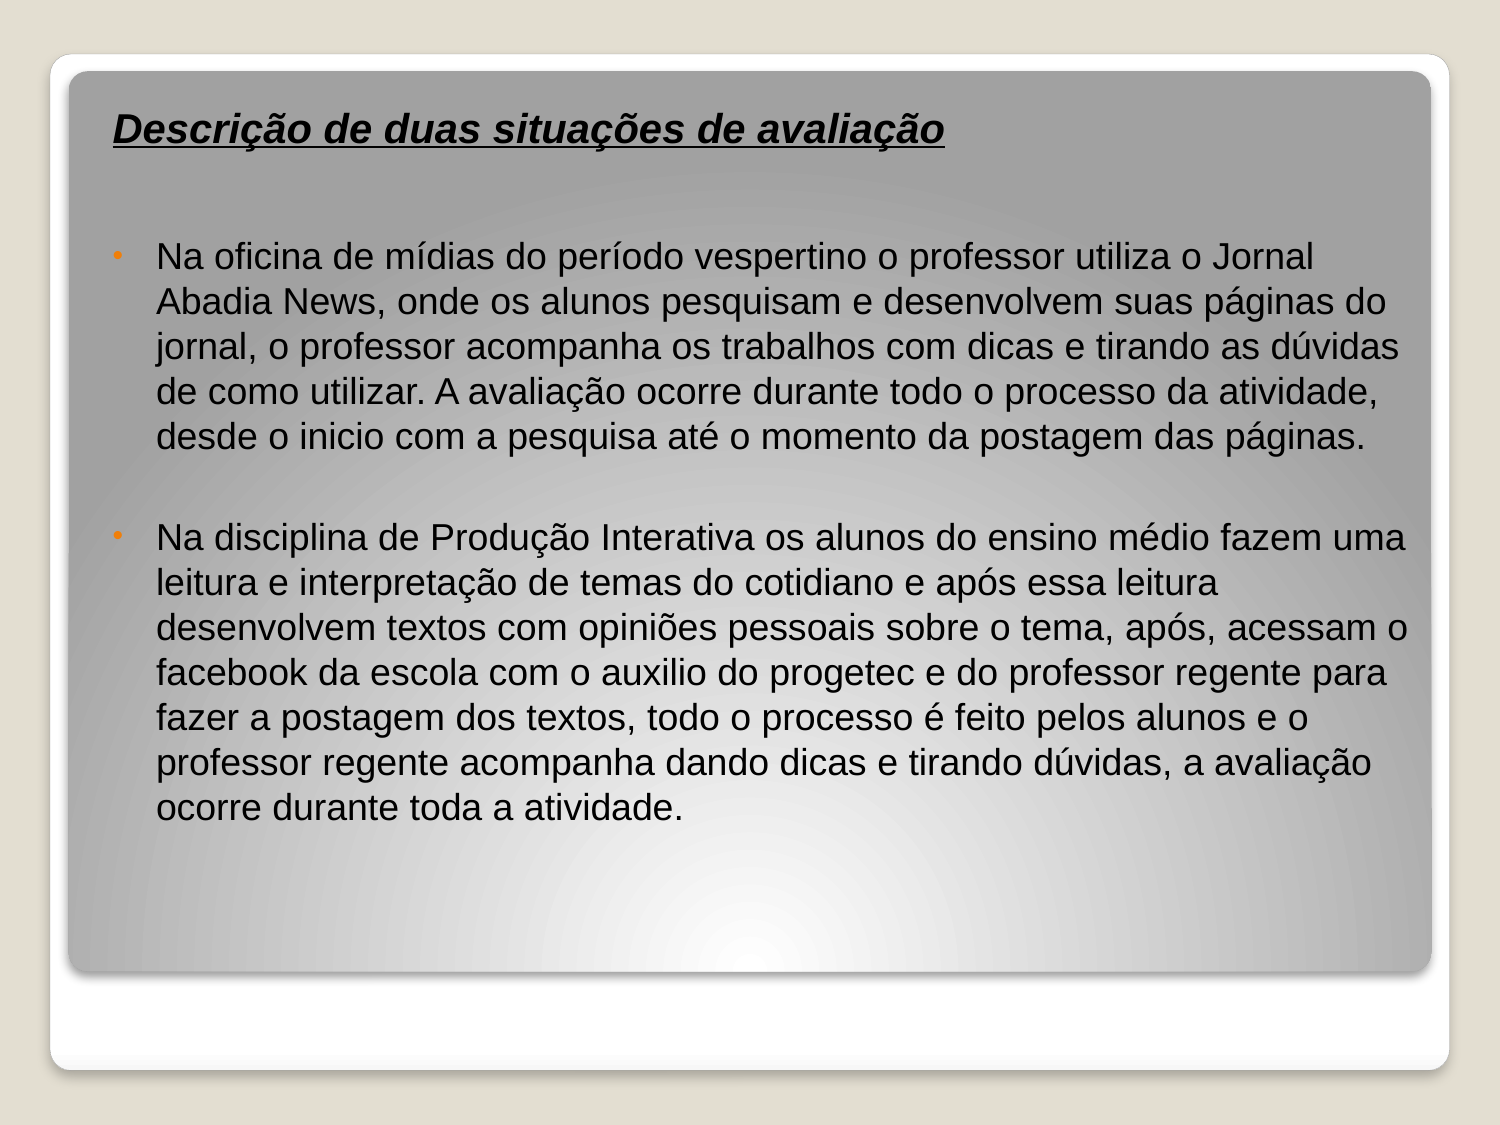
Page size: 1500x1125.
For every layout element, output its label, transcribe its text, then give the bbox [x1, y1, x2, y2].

list Descrição de duas situações de avaliação Na oficina de mídias do período vespertino o professor utiliza o Jornal Abadia News, onde os alunos pesquisam e desenvolvem suas páginas do jornal, o professor acompanha os trabalhos com dicas e tirando as dúvidas de como utilizar. A avaliação ocorre durante todo o processo da atividade, desde o inicio com a pesquisa até o momento da postagem das páginas. Na disciplina de Produção Interativa os alunos do ensino médio fazem uma leitura e interpretação de temas do cotidiano e após essa leitura desenvolvem textos com opiniões pessoais sobre o tema, após, acessam o facebook da escola com o auxilio do progetec e do professor regente para fazer a postagem dos textos, todo o processo é feito pelos alunos e o professor regente acompanha dando dicas e tirando dúvidas, a avaliação ocorre durante toda a atividade. [82, 86, 1425, 985]
